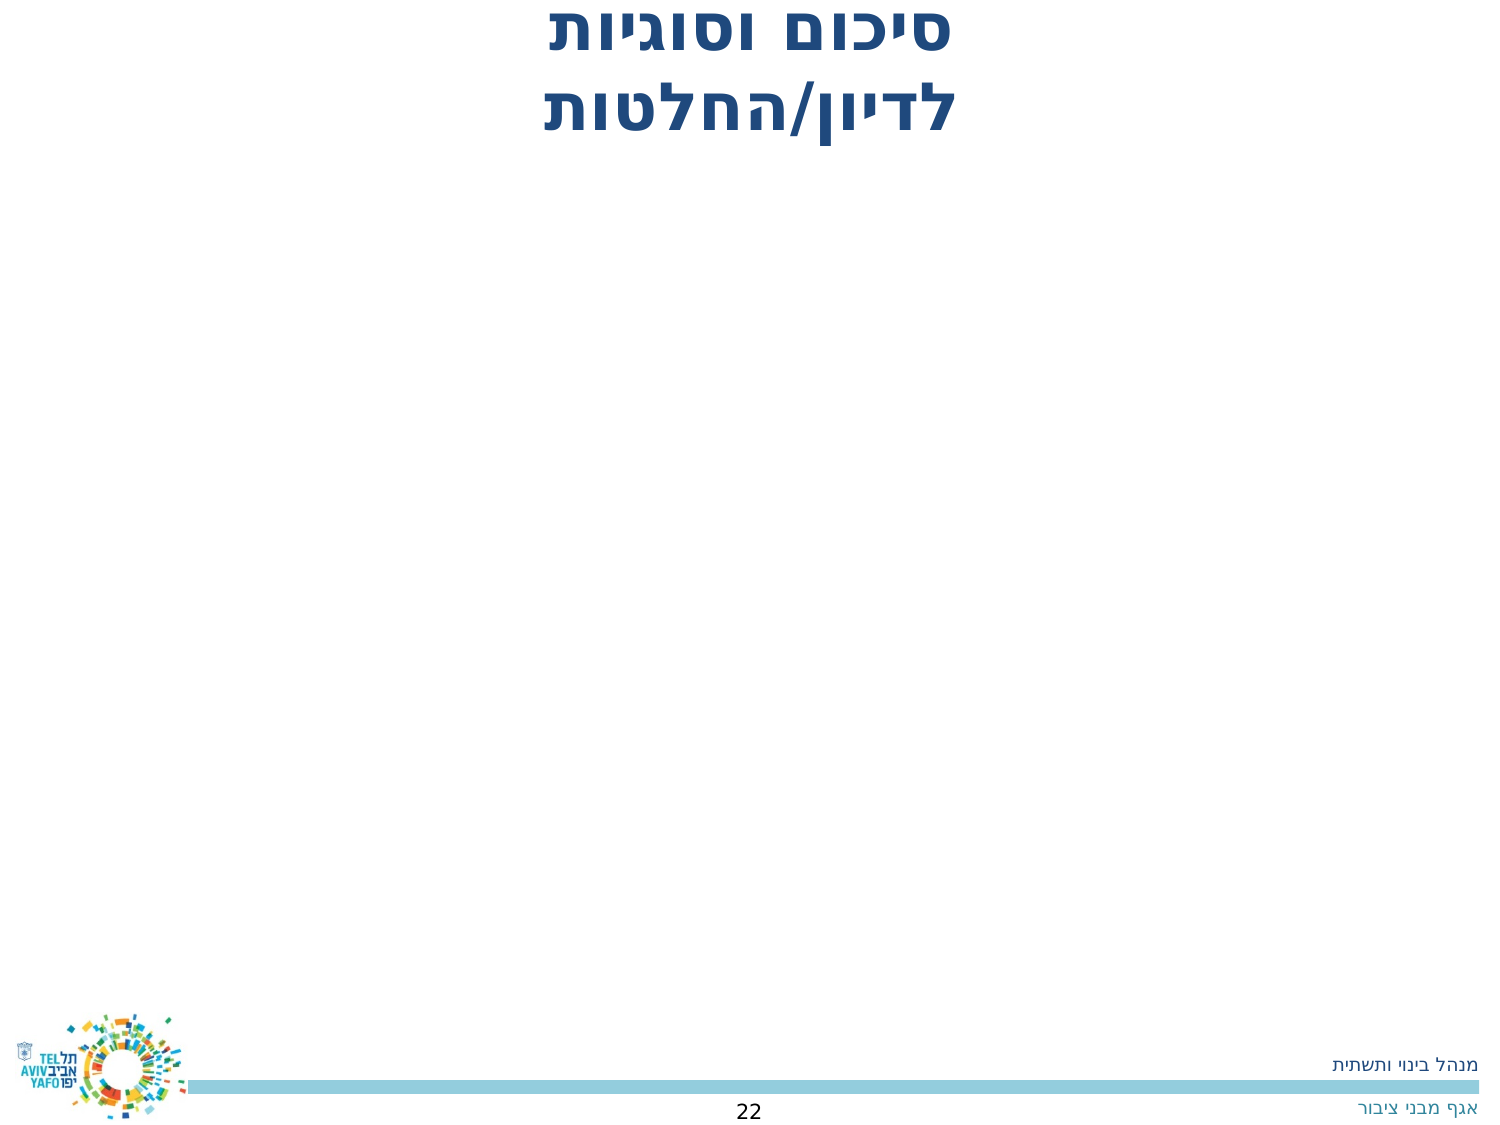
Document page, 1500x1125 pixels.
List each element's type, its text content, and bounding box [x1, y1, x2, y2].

picture [15, 1012, 188, 1121]
text_box סיכום וסוגיות לדיון/החלטות [348, 11, 1157, 116]
